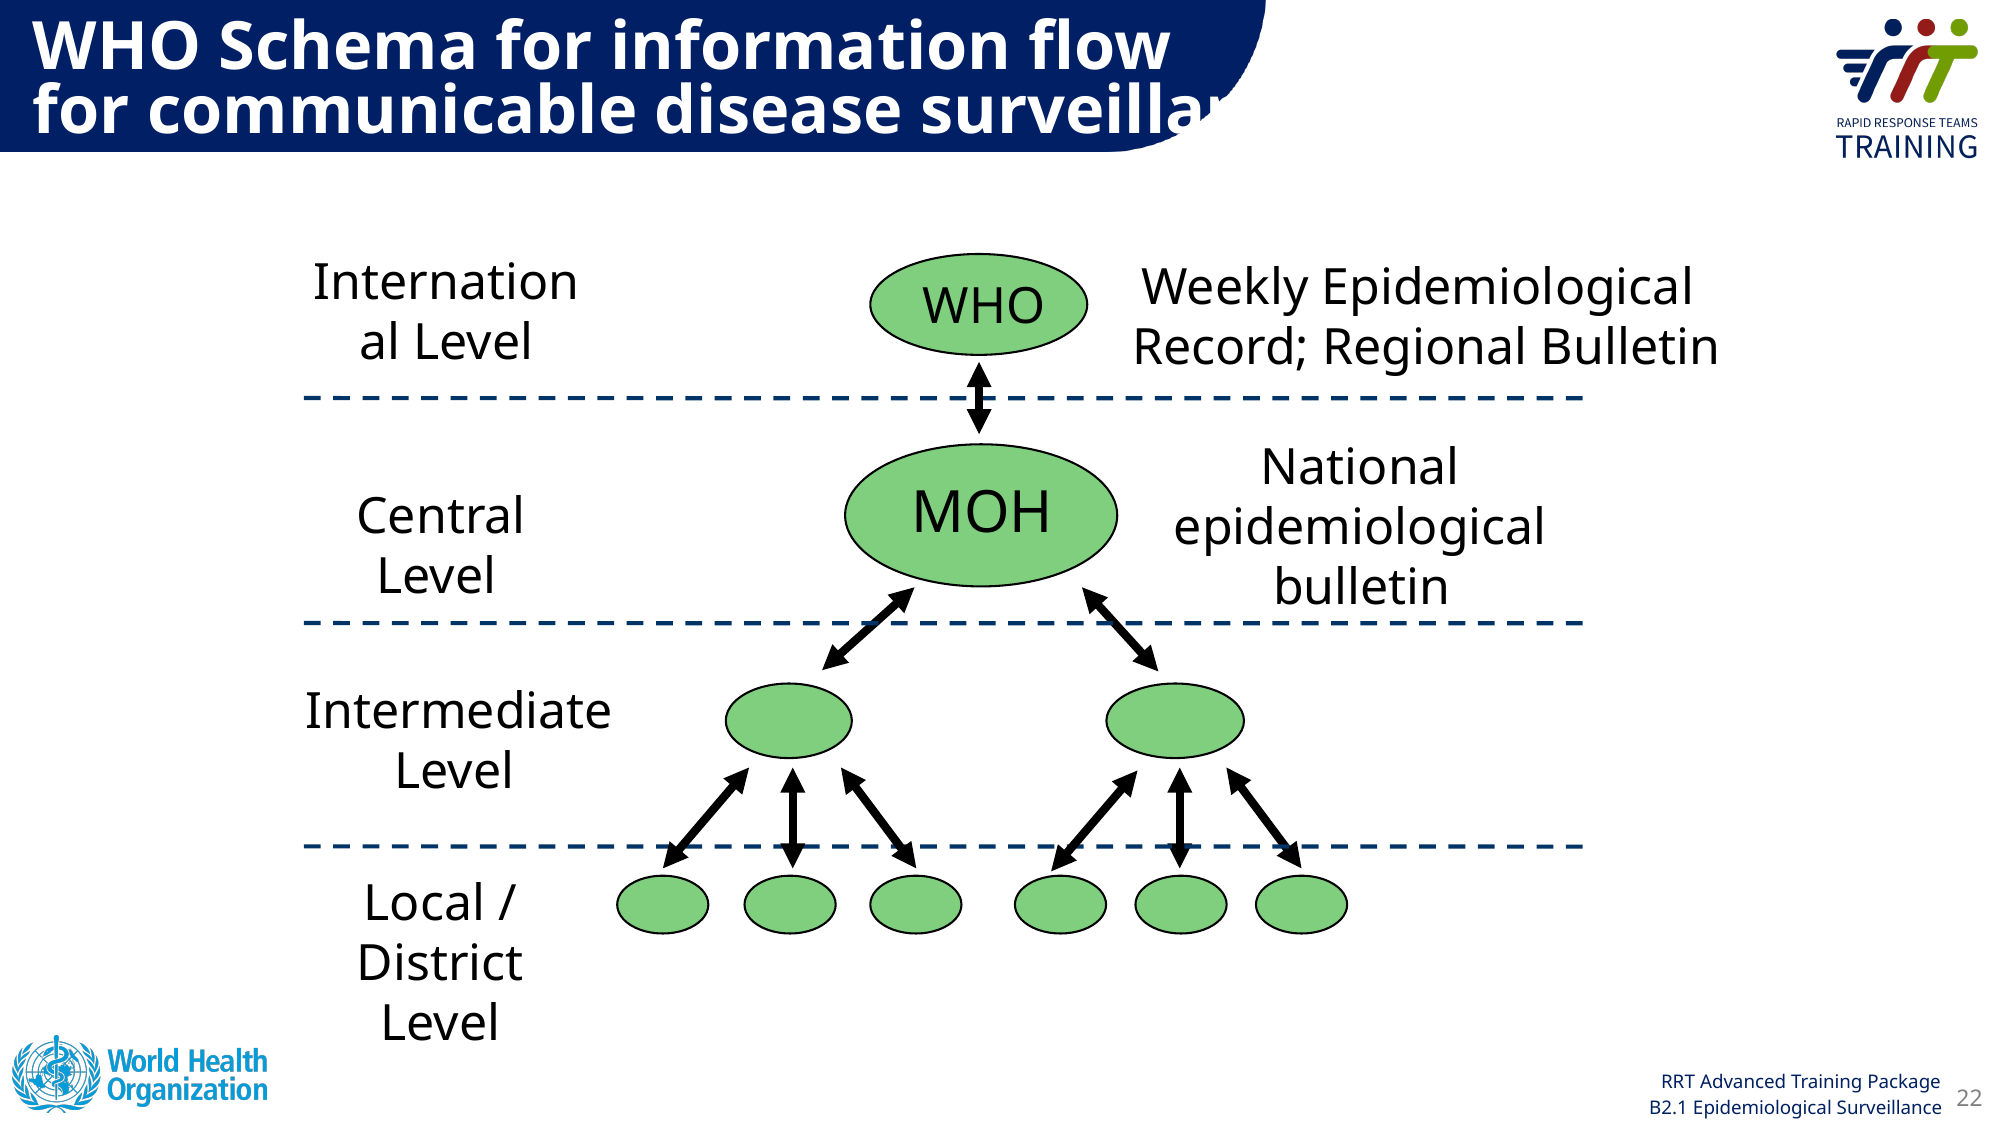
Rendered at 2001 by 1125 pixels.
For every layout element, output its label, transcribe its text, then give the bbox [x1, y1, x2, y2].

picture [0, 0, 1266, 152]
picture [12, 1035, 267, 1113]
text_box WHO Schema for information flow for communicable disease surveillance [25, 10, 1511, 154]
picture [12, 1083, 48, 1113]
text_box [286, 241, 1853, 1000]
picture [1835, 19, 1978, 167]
picture [58, 1050, 64, 1058]
